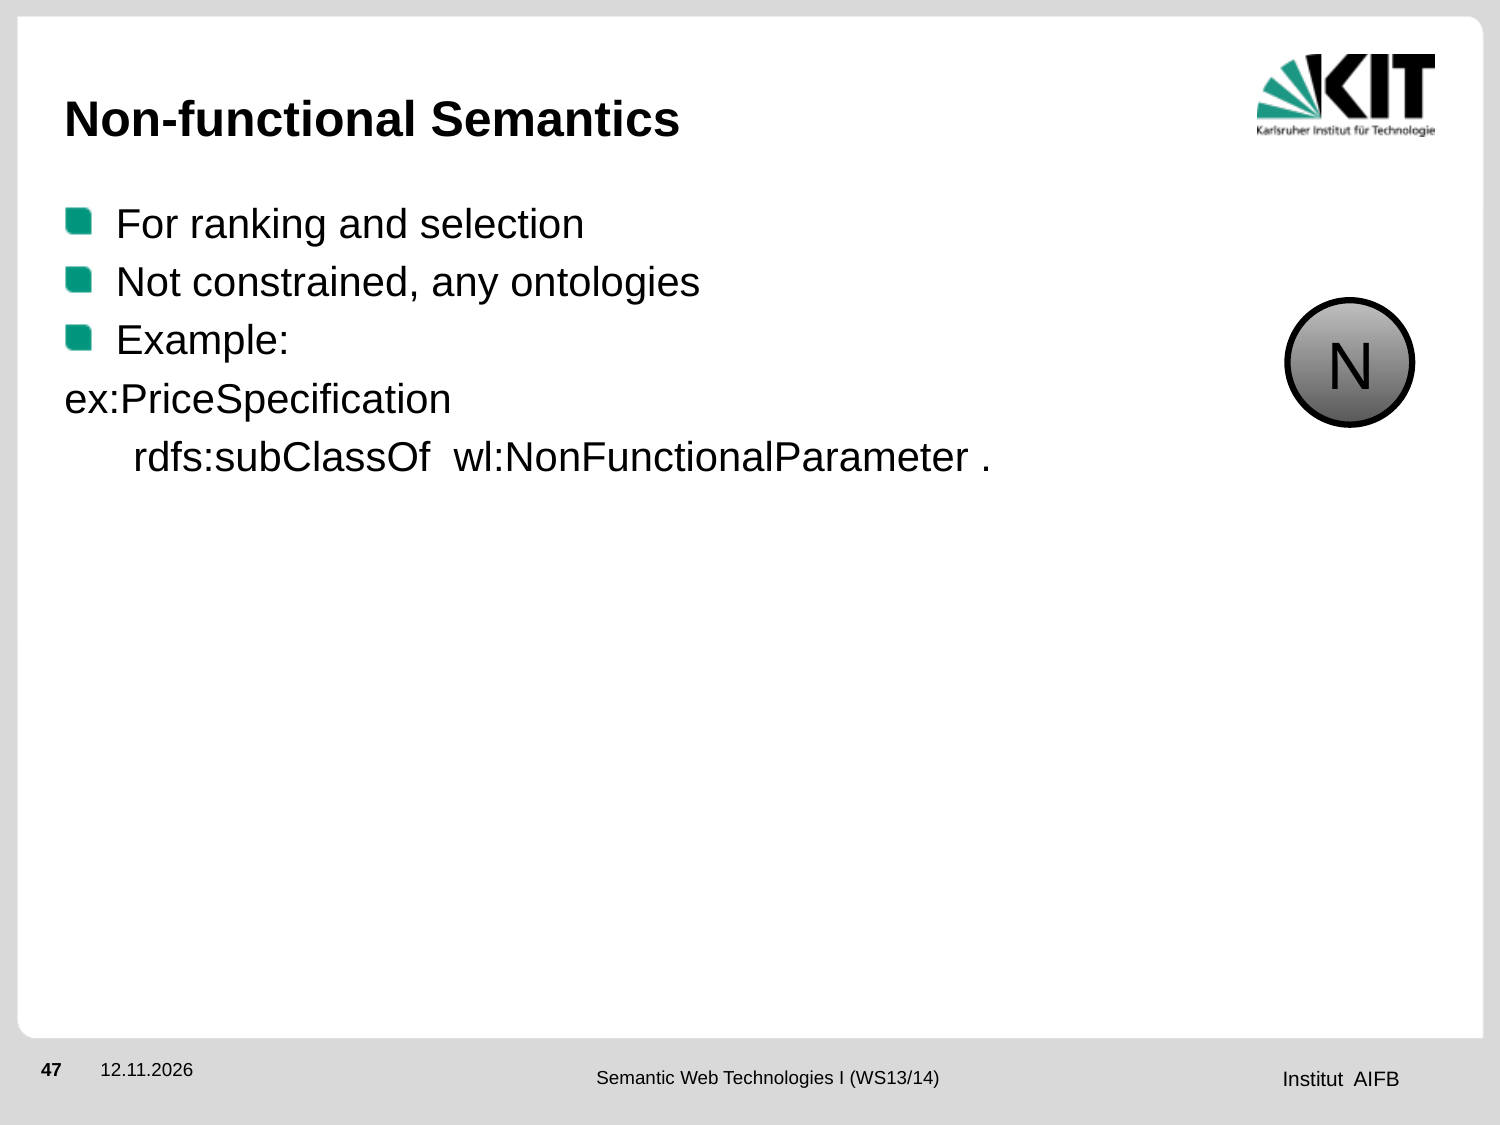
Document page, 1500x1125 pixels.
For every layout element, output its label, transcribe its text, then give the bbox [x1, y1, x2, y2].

list For ranking and selection Not constrained, any ontologies Example: ex:PriceSpecification rdfs:subClassOf wl:NonFunctionalParameter . [64, 196, 1436, 1000]
title Non-functional Semantics [64, 54, 1198, 147]
picture [0, 0, 1500, 1125]
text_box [1287, 299, 1413, 425]
